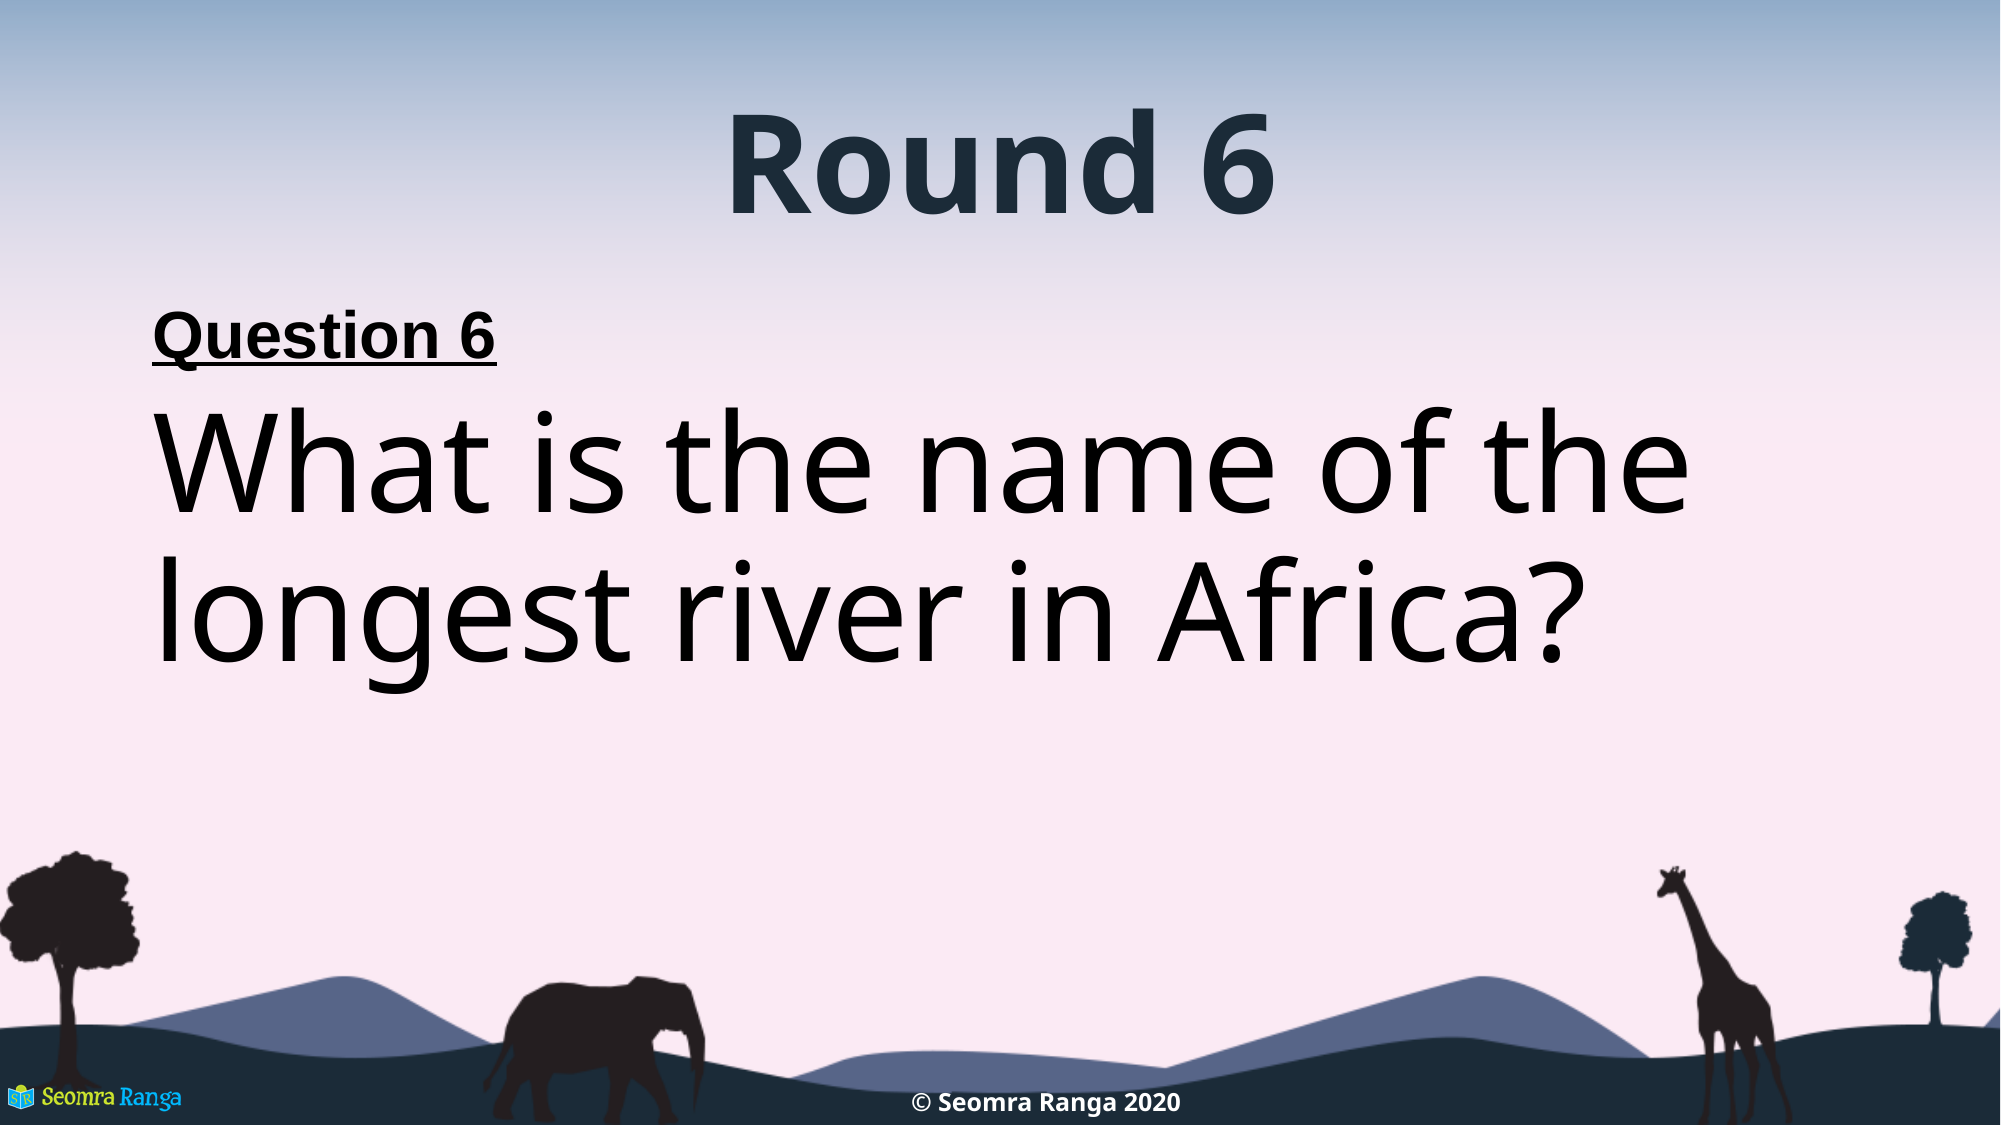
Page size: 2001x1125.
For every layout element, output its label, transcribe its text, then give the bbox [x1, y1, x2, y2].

list Question 6 What is the name of the longest river in Africa? [137, 293, 1863, 1014]
title Round 6 [137, 59, 1863, 278]
picture [0, 0, 2001, 1125]
text_box © Seomra Ranga 2020 www.seomraranga.com [762, 1079, 1330, 1125]
